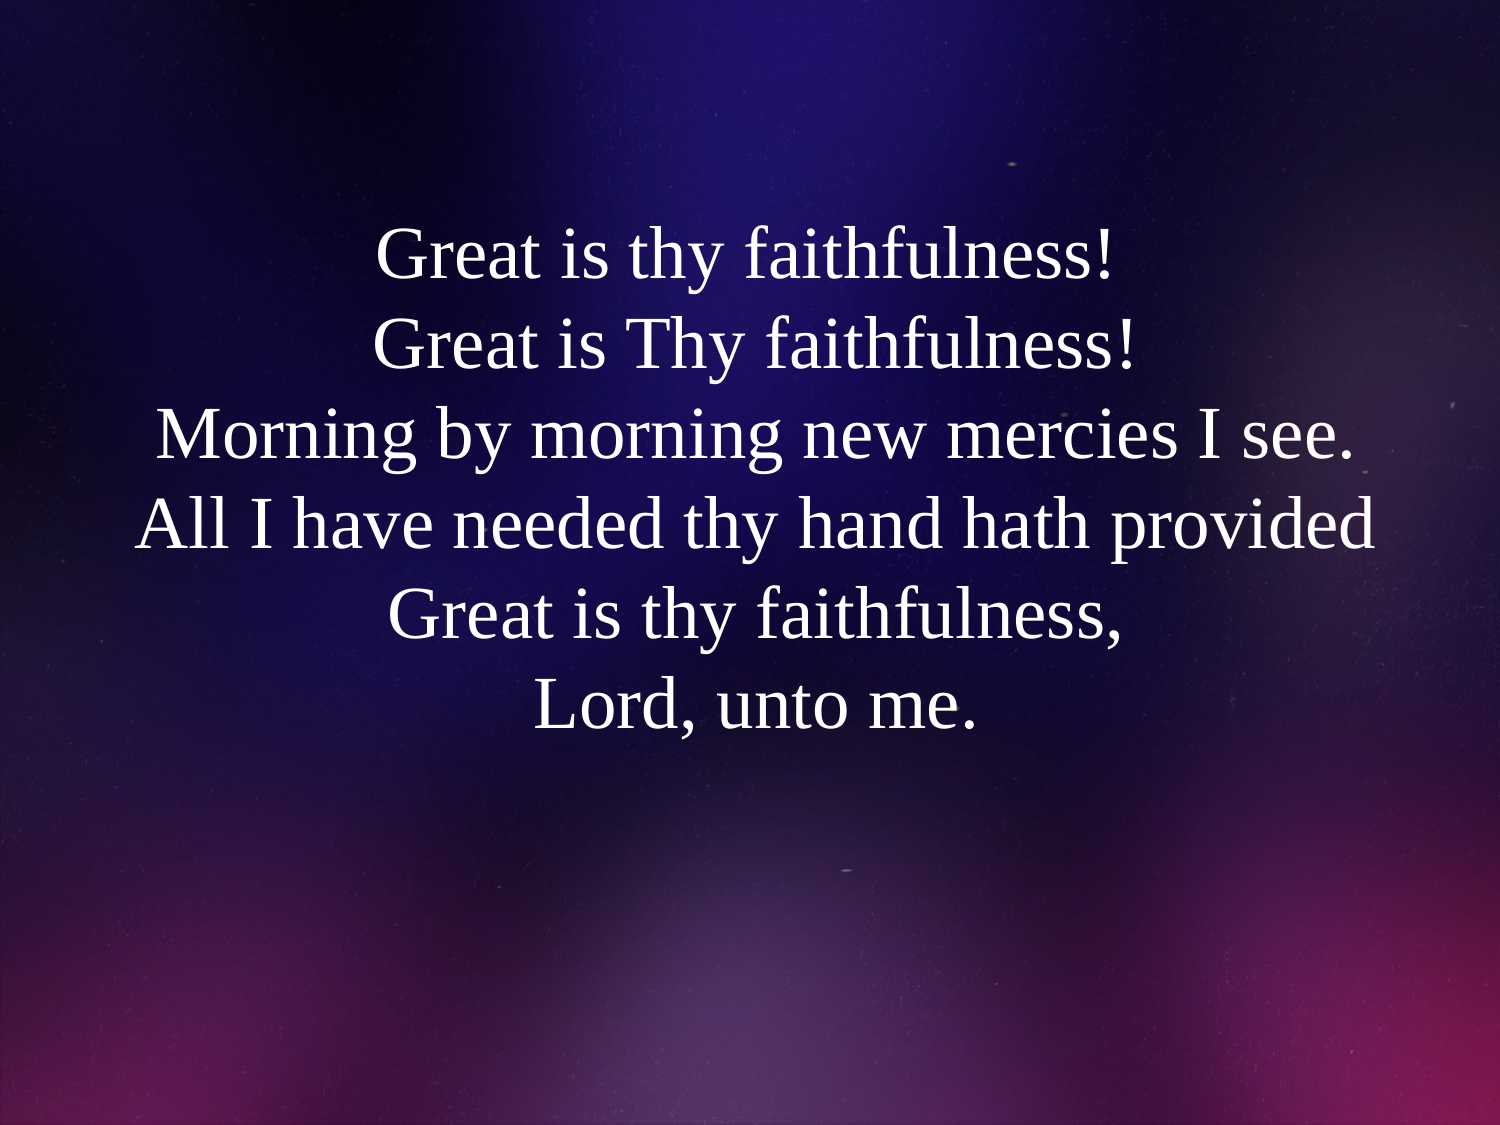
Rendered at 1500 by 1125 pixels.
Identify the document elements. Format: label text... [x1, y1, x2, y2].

title Great is thy faithfulness! Great is Thy faithfulness! Morning by morning new mercies I see. All I have needed thy hand hath provided Great is thy faithfulness, Lord, unto me. [75, 425, 1438, 613]
picture [0, 0, 1500, 1125]
